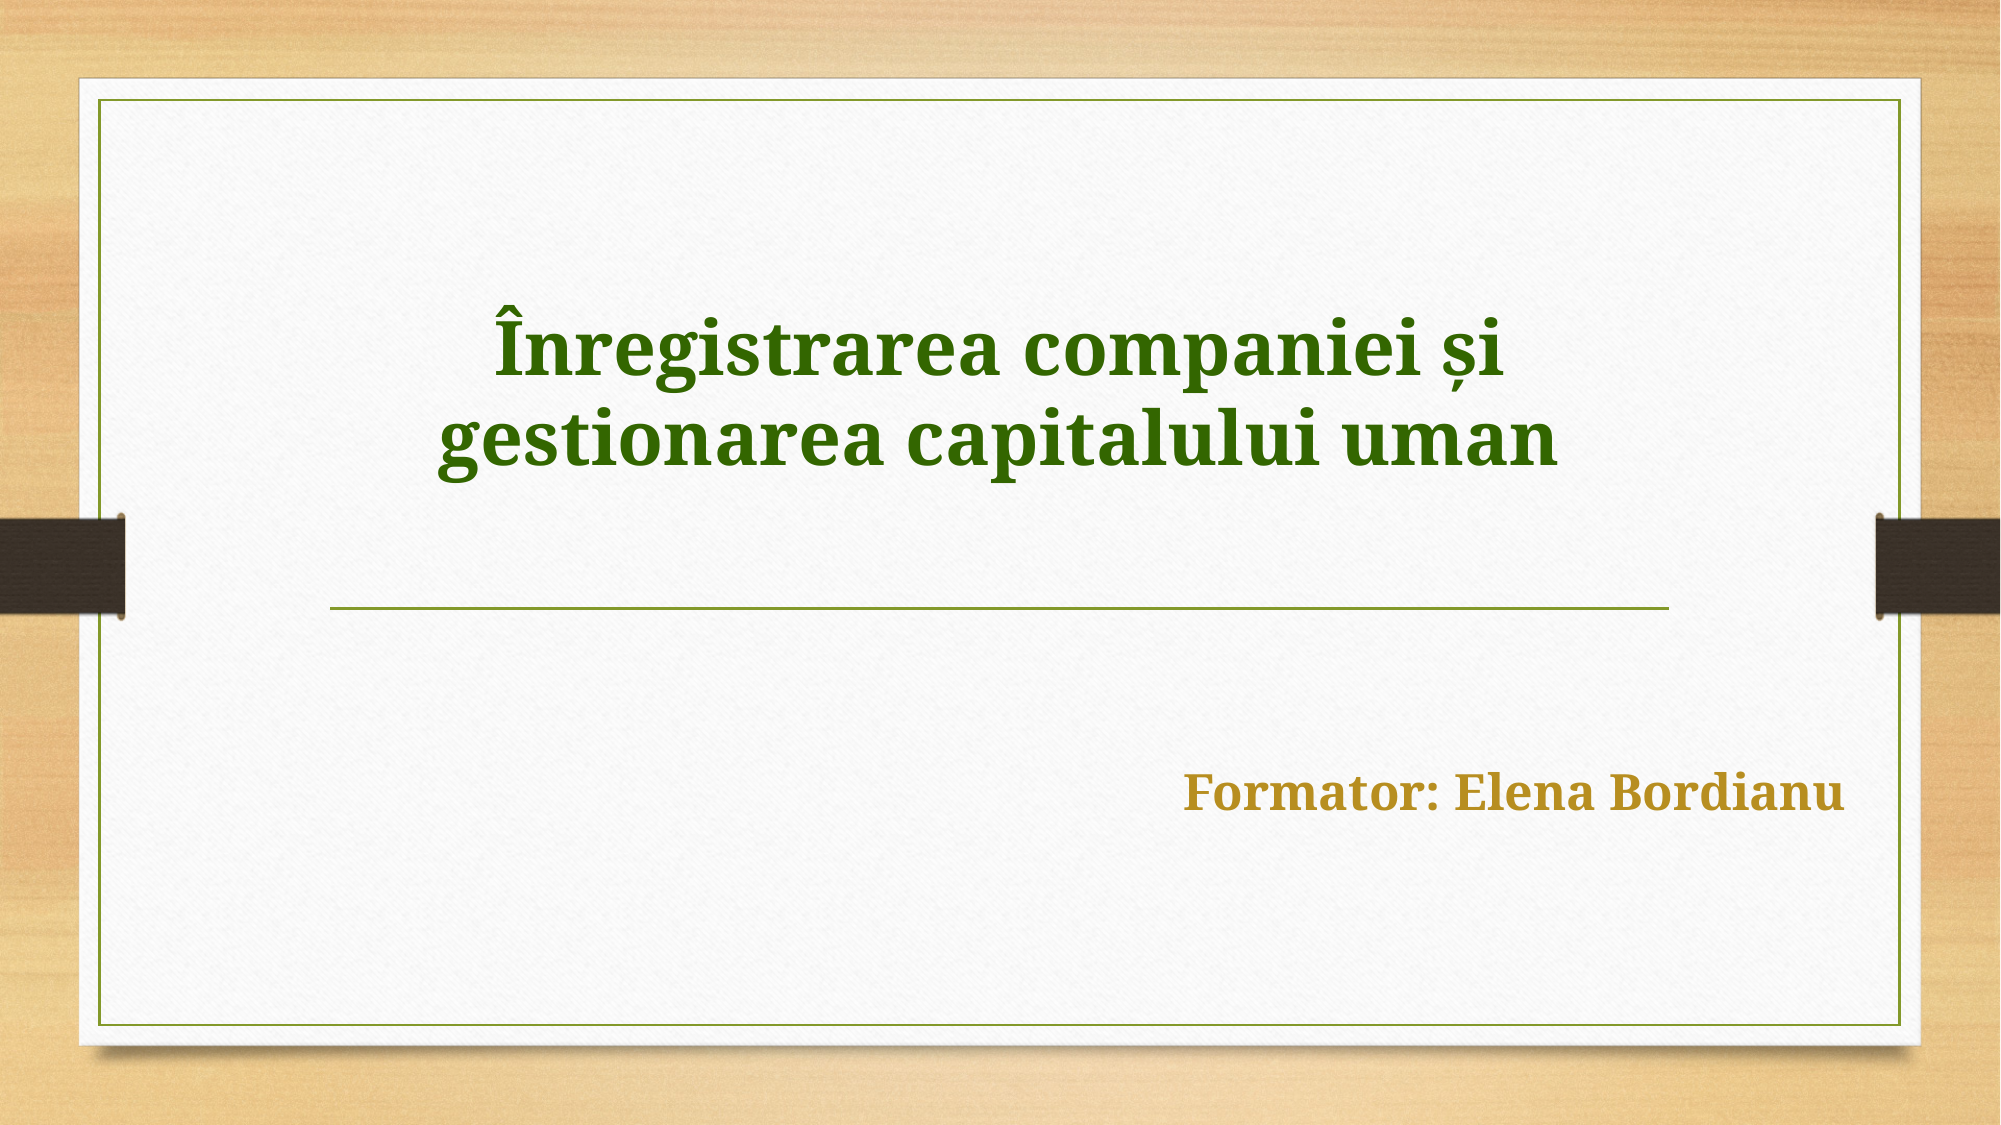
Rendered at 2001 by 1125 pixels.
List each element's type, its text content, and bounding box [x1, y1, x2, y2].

list Formator: Elena Bordianu [143, 752, 1862, 999]
title Înregistrarea companiei și gestionarea capitalului uman [330, 287, 1669, 587]
picture [0, 0, 2001, 1125]
